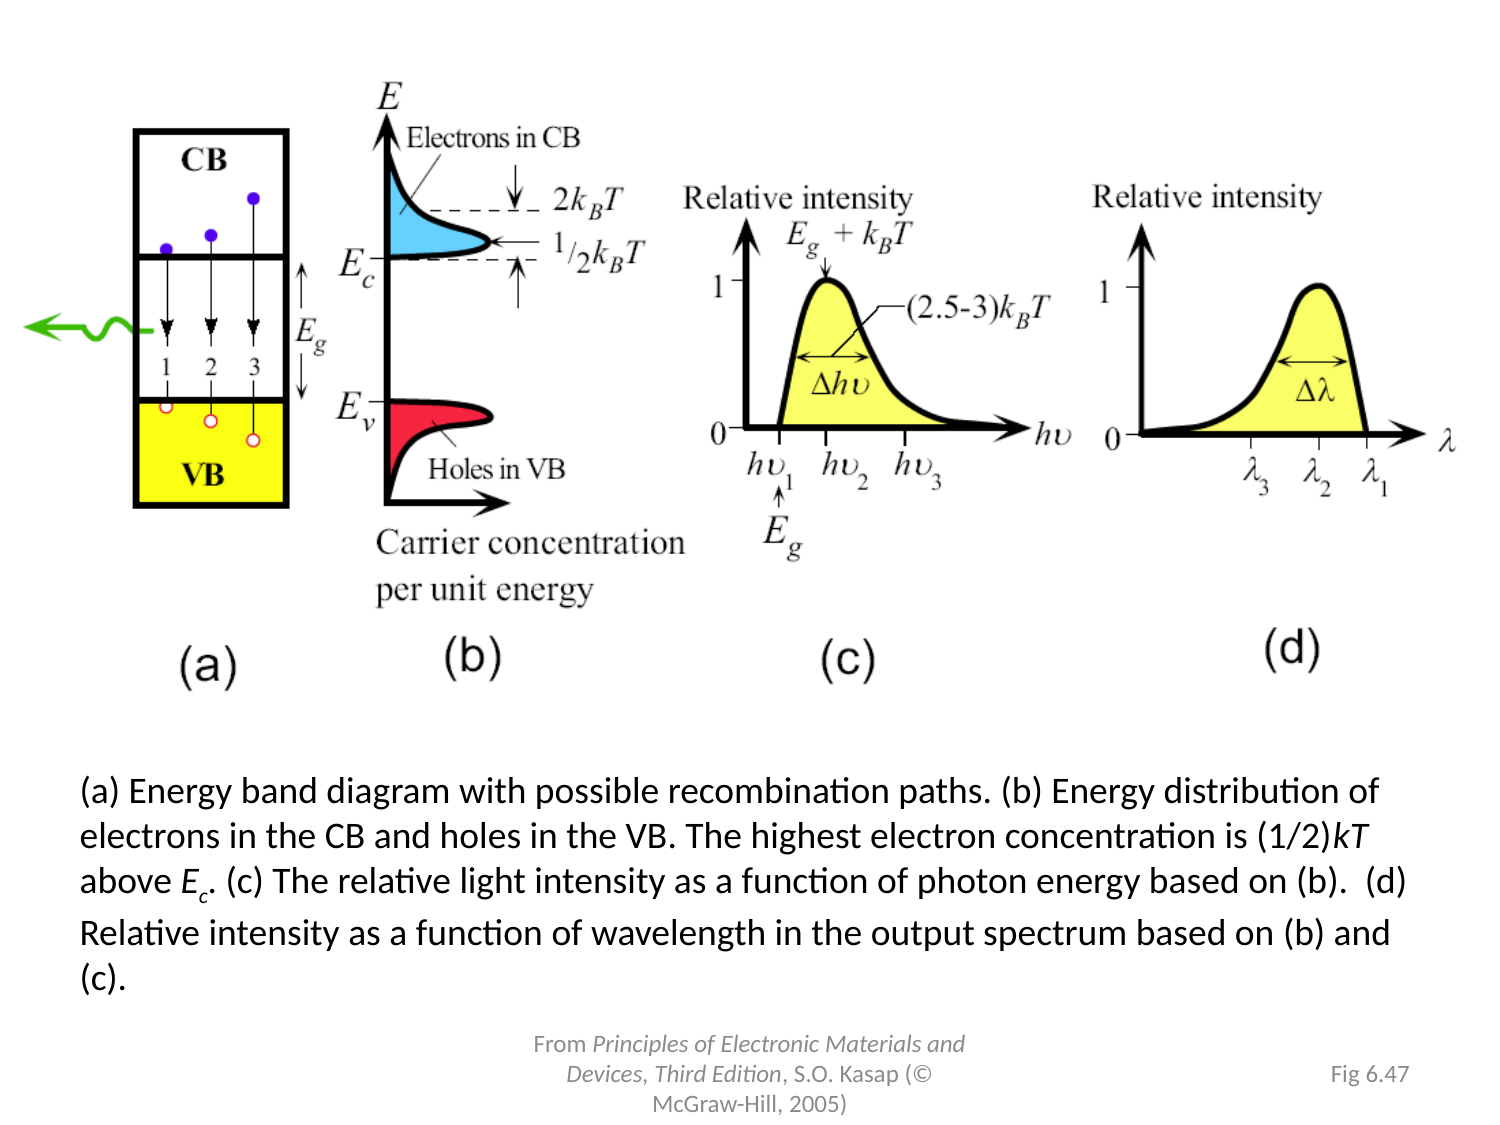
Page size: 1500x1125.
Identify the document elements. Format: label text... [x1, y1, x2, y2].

footer From Principles of Electronic Materials and Devices, Third Edition, S.O. Kasap (© McGraw-Hill, 2005) [512, 1042, 988, 1103]
text_box (a) Energy band diagram with possible recombination paths. (b) Energy distribution of electrons in the CB and holes in the VB. The highest electron concentration is (1/2)kT above Ec. (c) The relative light intensity as a function of photon energy based on (b). (d) Relative intensity as a function of wavelength in the output spectrum based on (b) and (c). [64, 759, 1461, 1005]
picture [21, 71, 1470, 701]
slide_number Fig 6.47 [1074, 1042, 1425, 1103]
